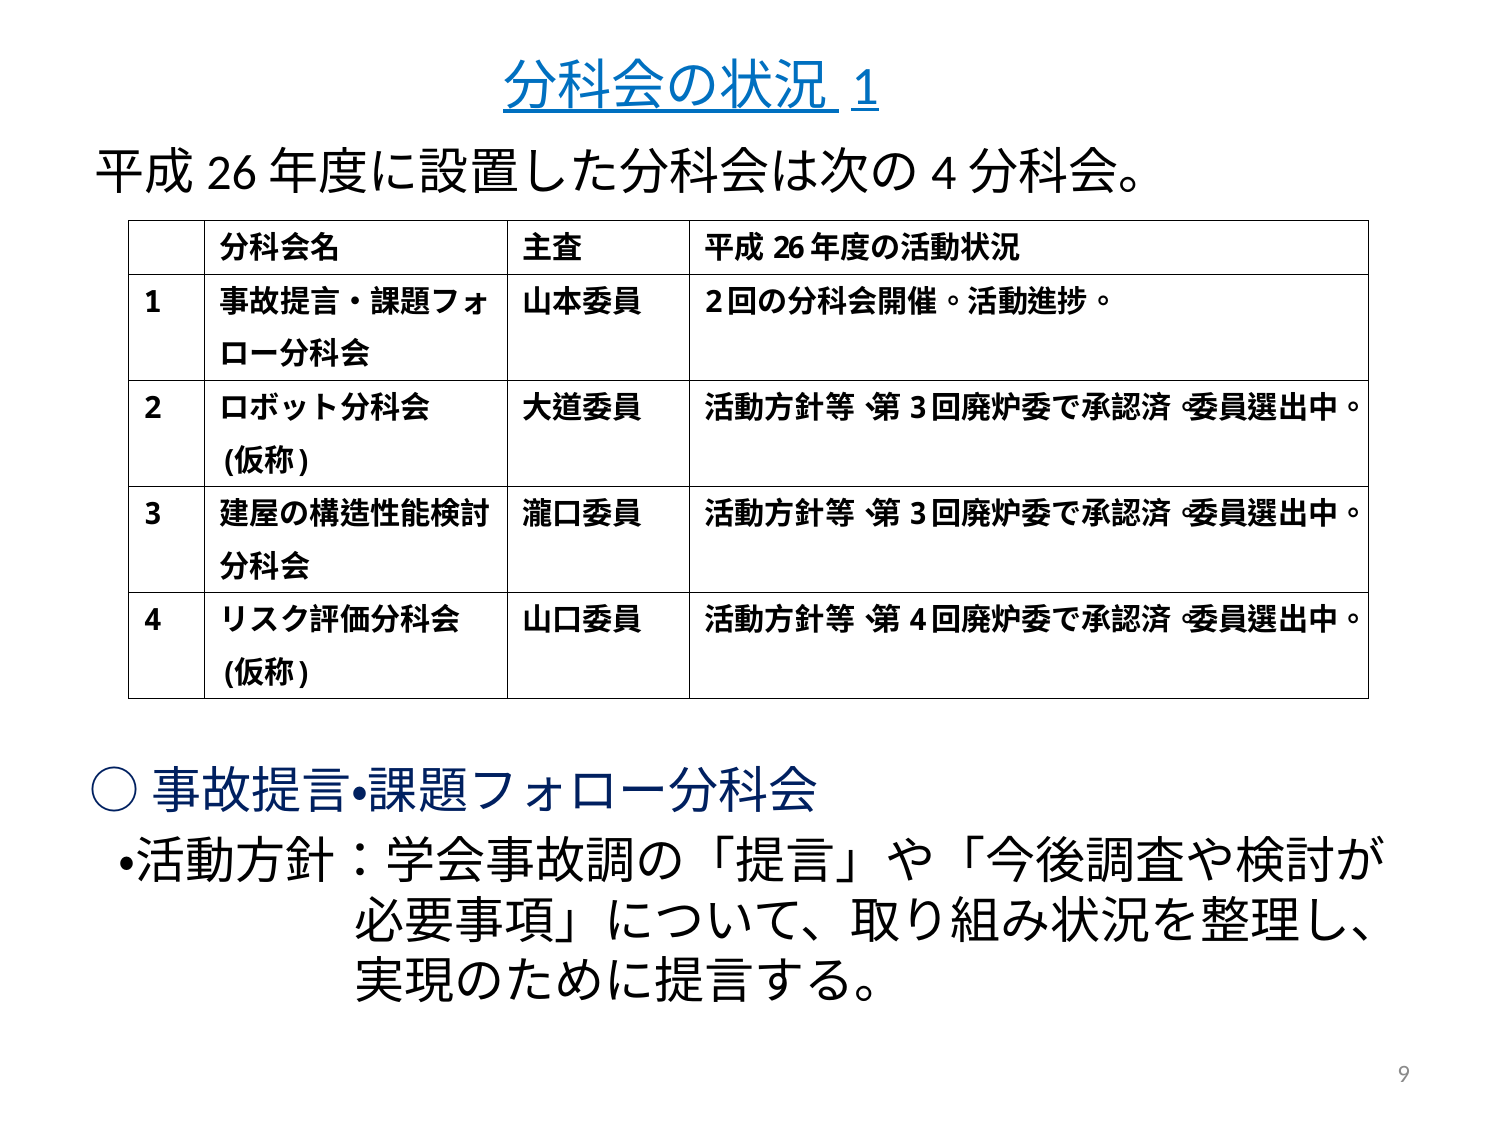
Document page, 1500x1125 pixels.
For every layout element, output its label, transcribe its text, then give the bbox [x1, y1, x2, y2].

text_box ○事故提言・課題フォロー分科会 ・活動方針：学会事故調の「提言」や「今後調査や検討が必要事項」について、取り組み状況を整理し、実現のために提言する。 [74, 751, 1425, 1071]
title 分科会の状況 1 [336, 42, 1046, 124]
picture [127, 219, 1371, 752]
list 平成26年度に設置した分科会は次の4分科会。 [79, 132, 1430, 232]
slide_number 9 [1074, 1071, 1425, 1103]
